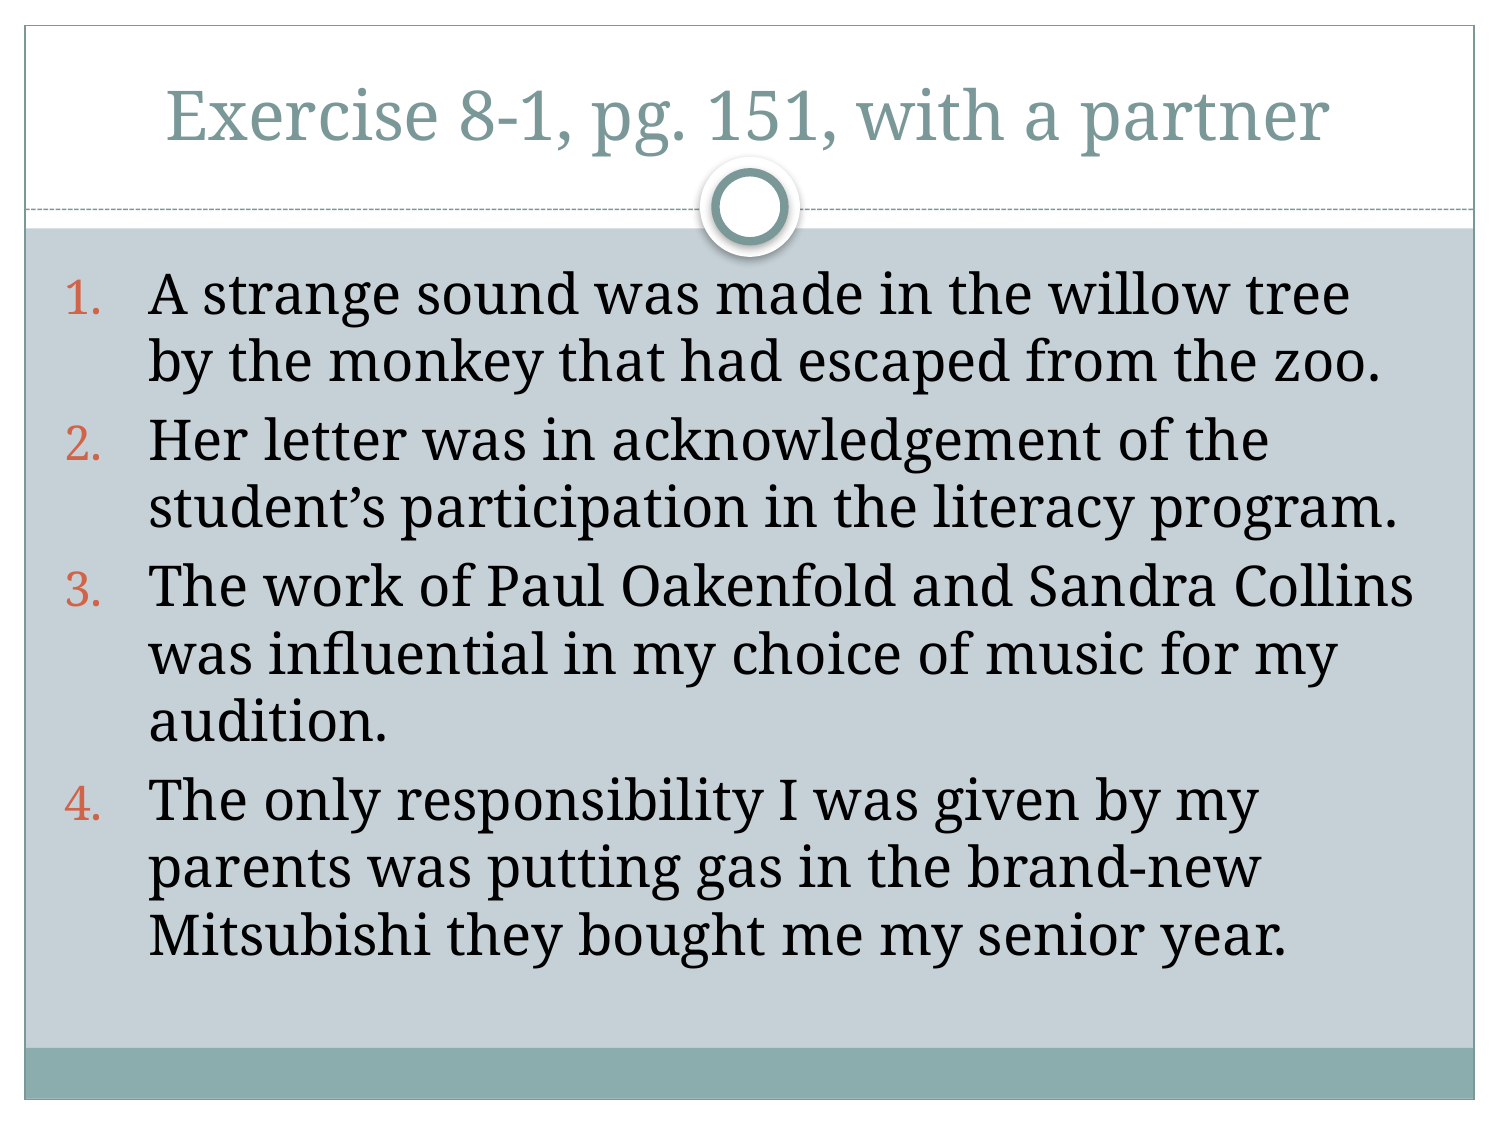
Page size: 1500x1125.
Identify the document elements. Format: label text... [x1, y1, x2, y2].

list A strange sound was made in the willow tree by the monkey that had escaped from the zoo. Her letter was in acknowledgement of the student’s participation in the literacy program. The work of Paul Oakenfold and Sandra Collins was influential in my choice of music for my audition. The only responsibility I was given by my parents was putting gas in the brand-new Mitsubishi they bought me my senior year. [49, 250, 1445, 1001]
title Exercise 8-1, pg. 151, with a partner [49, 37, 1450, 162]
